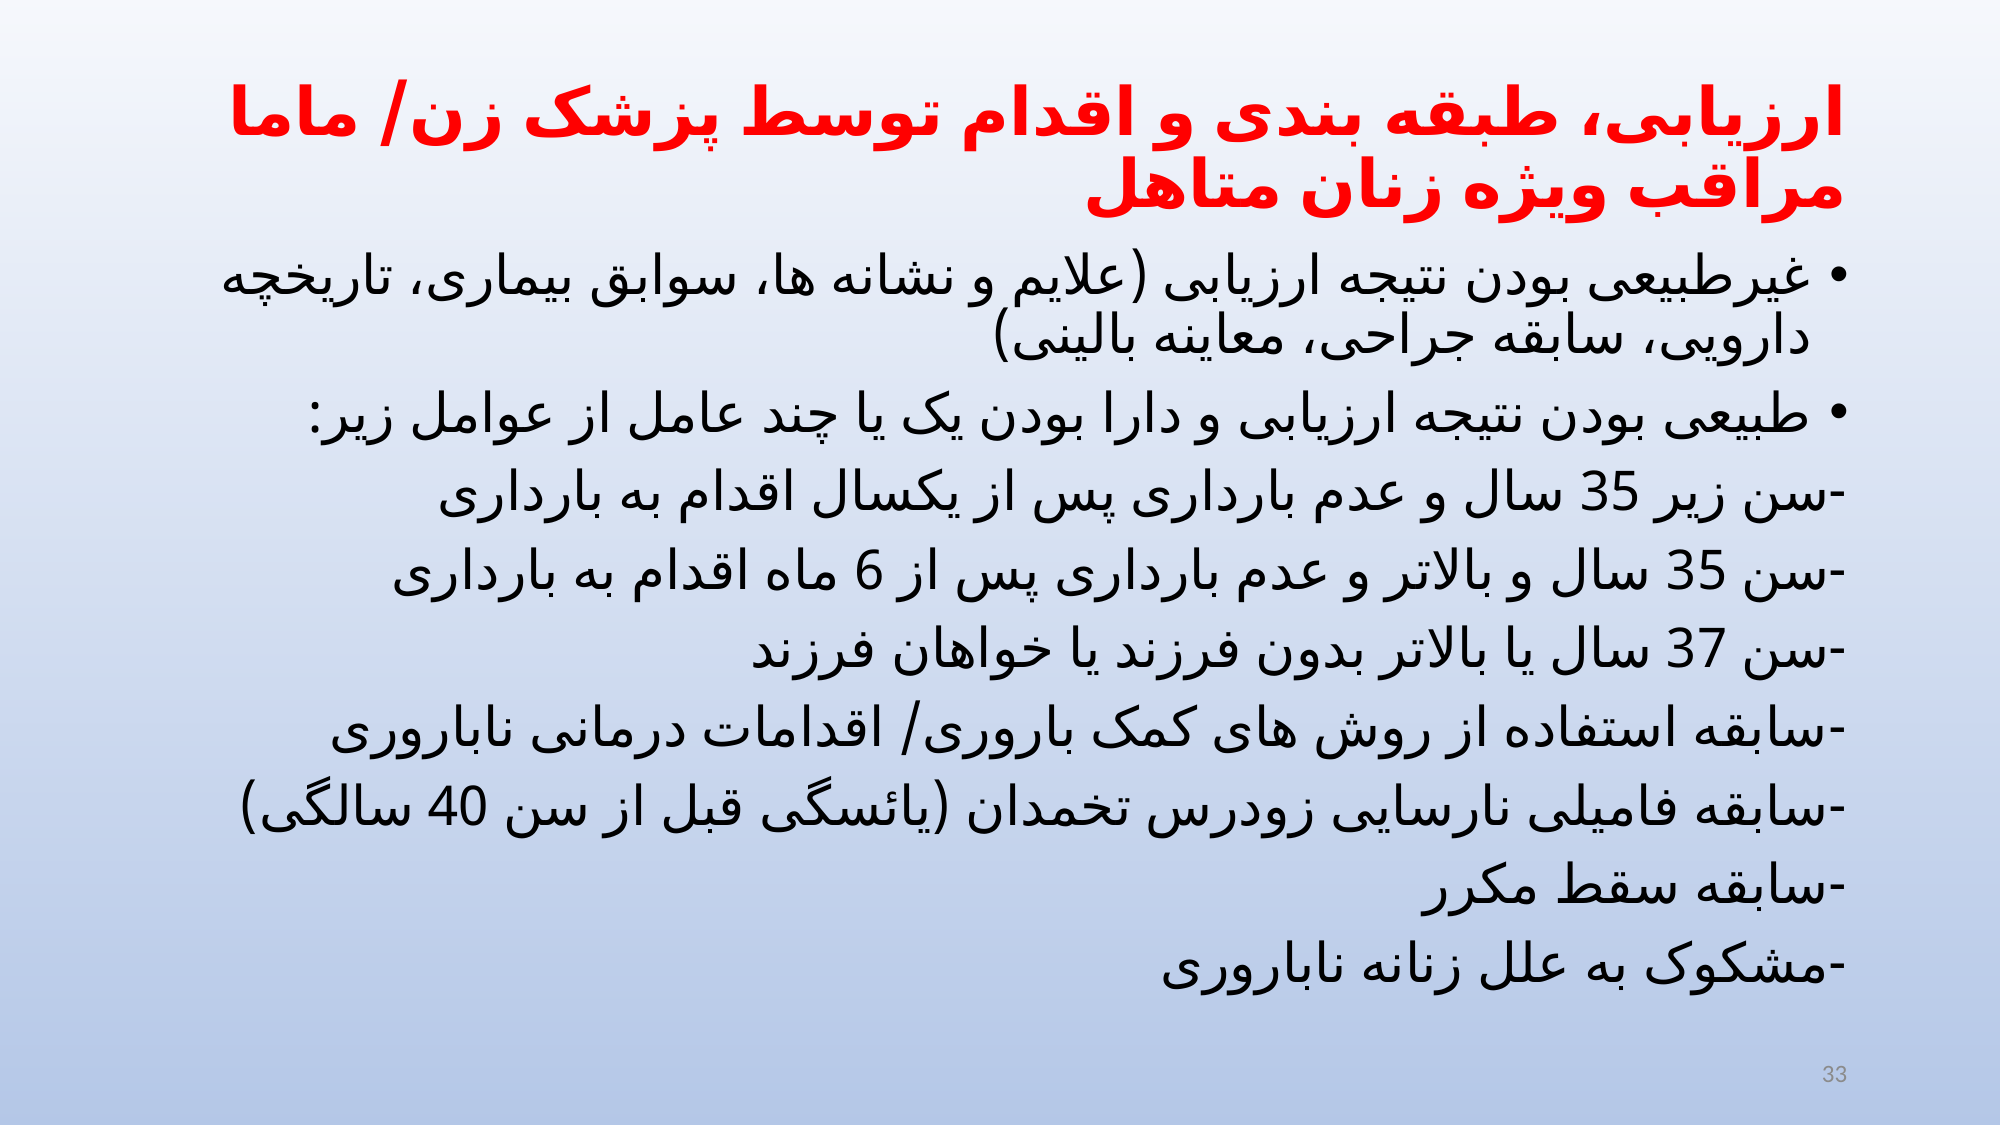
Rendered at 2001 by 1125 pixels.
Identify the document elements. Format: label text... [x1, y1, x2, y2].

slide_number 33 [1412, 1042, 1863, 1103]
title ارزیابی، طبقه بندی و اقدام توسط پزشک زن/ ماما مراقب ویژه زنان متاهل [137, 59, 1863, 239]
list غیرطبیعی بودن نتیجه ارزیابی (علایم و نشانه ها، سوابق بیماری، تاریخچه دارویی، سابقه جراحی، معاینه بالینی) طبیعی بودن نتیجه ارزیابی و دارا بودن یک یا چند عامل از عوامل زیر: -سن زیر 35 سال و عدم بارداری پس از یکسال اقدام به بارداری -سن 35 سال و بالاتر و عدم بارداری پس از 6 ماه اقدام به بارداری -سن 37 سال یا بالاتر بدون فرزند یا خواهان فرزند -سابقه استفاده از روش های کمک باروری/ اقدامات درمانی ناباروری -سابقه فامیلی نارسایی زودرس تخمدان (یائسگی قبل از سن 40 سالگی) -سابقه سقط مکرر -مشکوک به علل زنانه ناباروری [137, 239, 1863, 1014]
